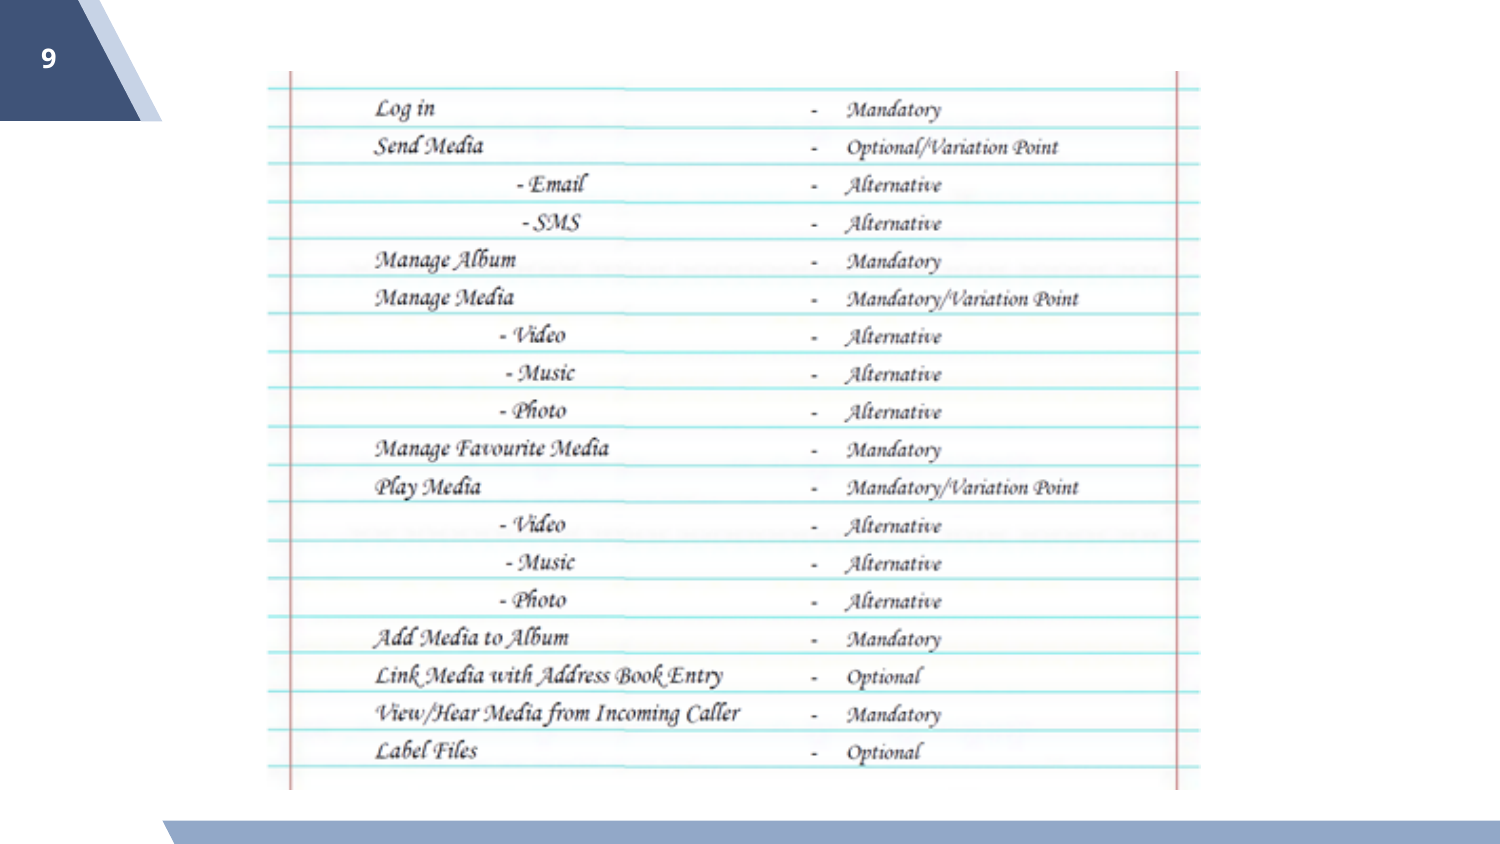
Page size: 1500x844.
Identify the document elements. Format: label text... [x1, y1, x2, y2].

picture [265, 70, 1201, 790]
slide_number ‹#› [0, 0, 98, 121]
